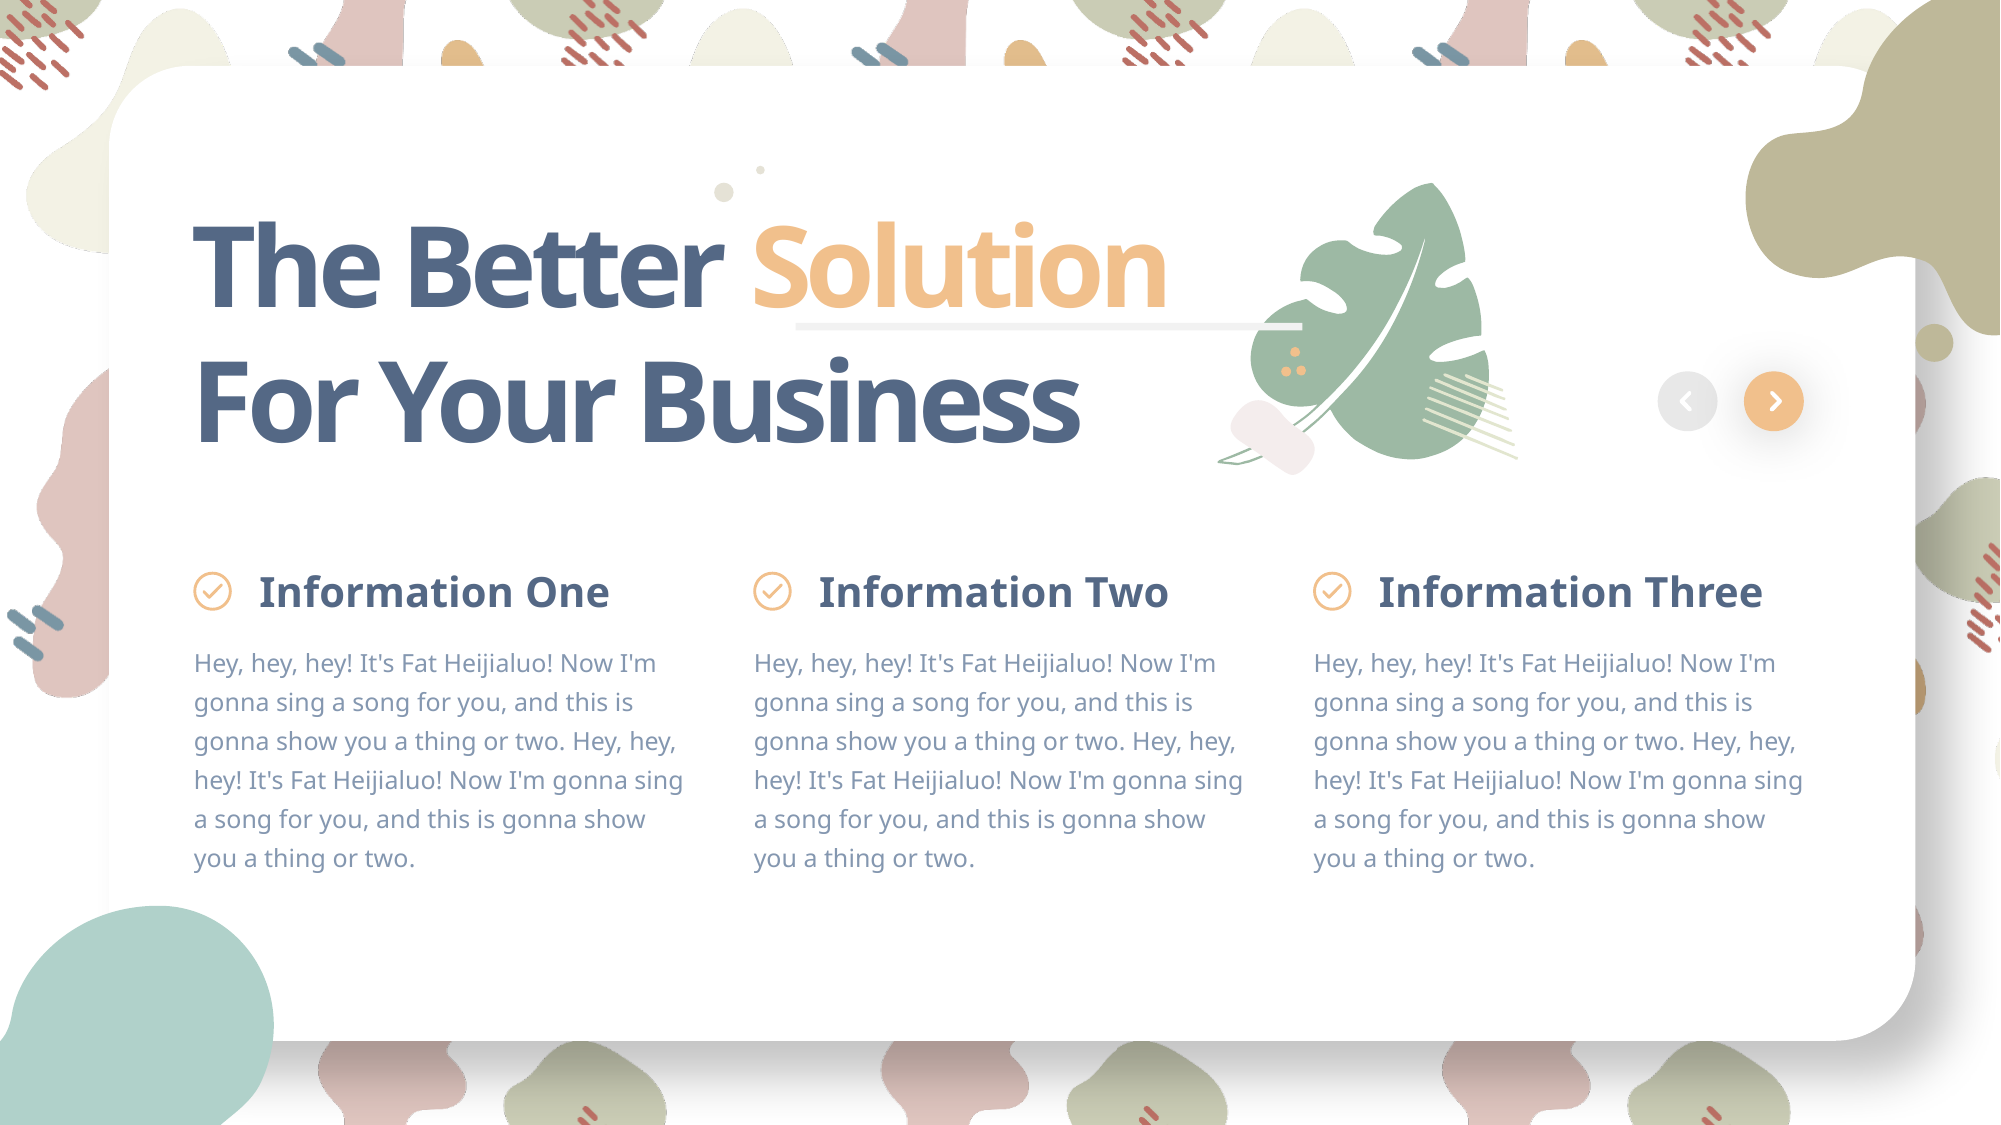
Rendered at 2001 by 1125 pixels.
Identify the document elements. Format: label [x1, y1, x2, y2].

text_box [714, 165, 764, 203]
text_box [738, 558, 1261, 879]
text_box [795, 182, 1519, 476]
text_box [179, 558, 702, 883]
text_box [0, 0, 2000, 1125]
text_box [1298, 558, 1821, 879]
text_box [1657, 371, 1718, 432]
text_box [1743, 371, 1804, 432]
